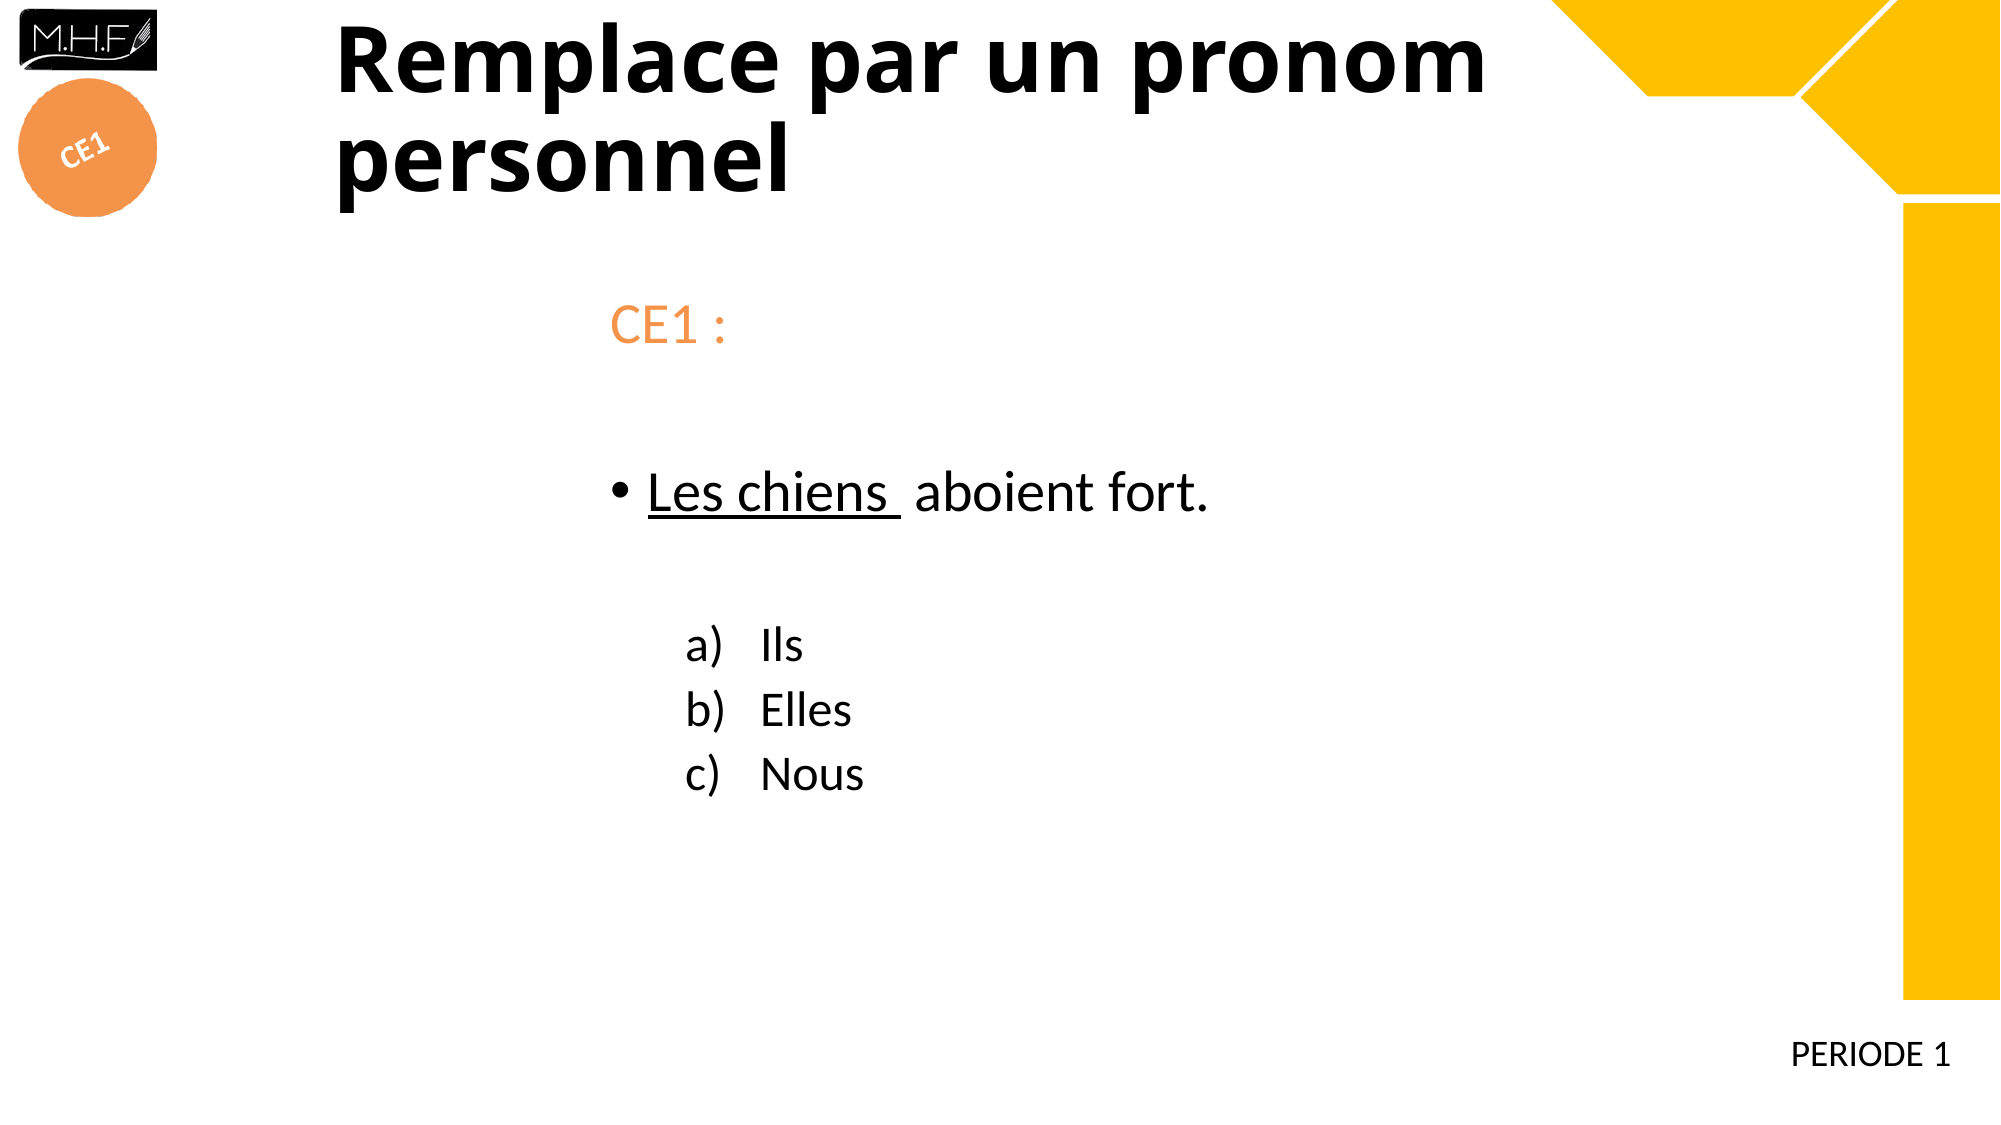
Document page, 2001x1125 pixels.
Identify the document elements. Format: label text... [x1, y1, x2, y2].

text_box PERIODE 1 [1362, 1021, 1967, 1125]
text_box [1902, 202, 2000, 1001]
title Remplace par un pronom personnel [318, 3, 1865, 221]
picture [18, 78, 157, 218]
picture [16, 7, 157, 74]
list CE1 : Les chiens aboient fort. Ils Elles Nous [595, 286, 1405, 1000]
text_box [1549, 0, 1892, 98]
text_box [1799, 0, 2000, 196]
